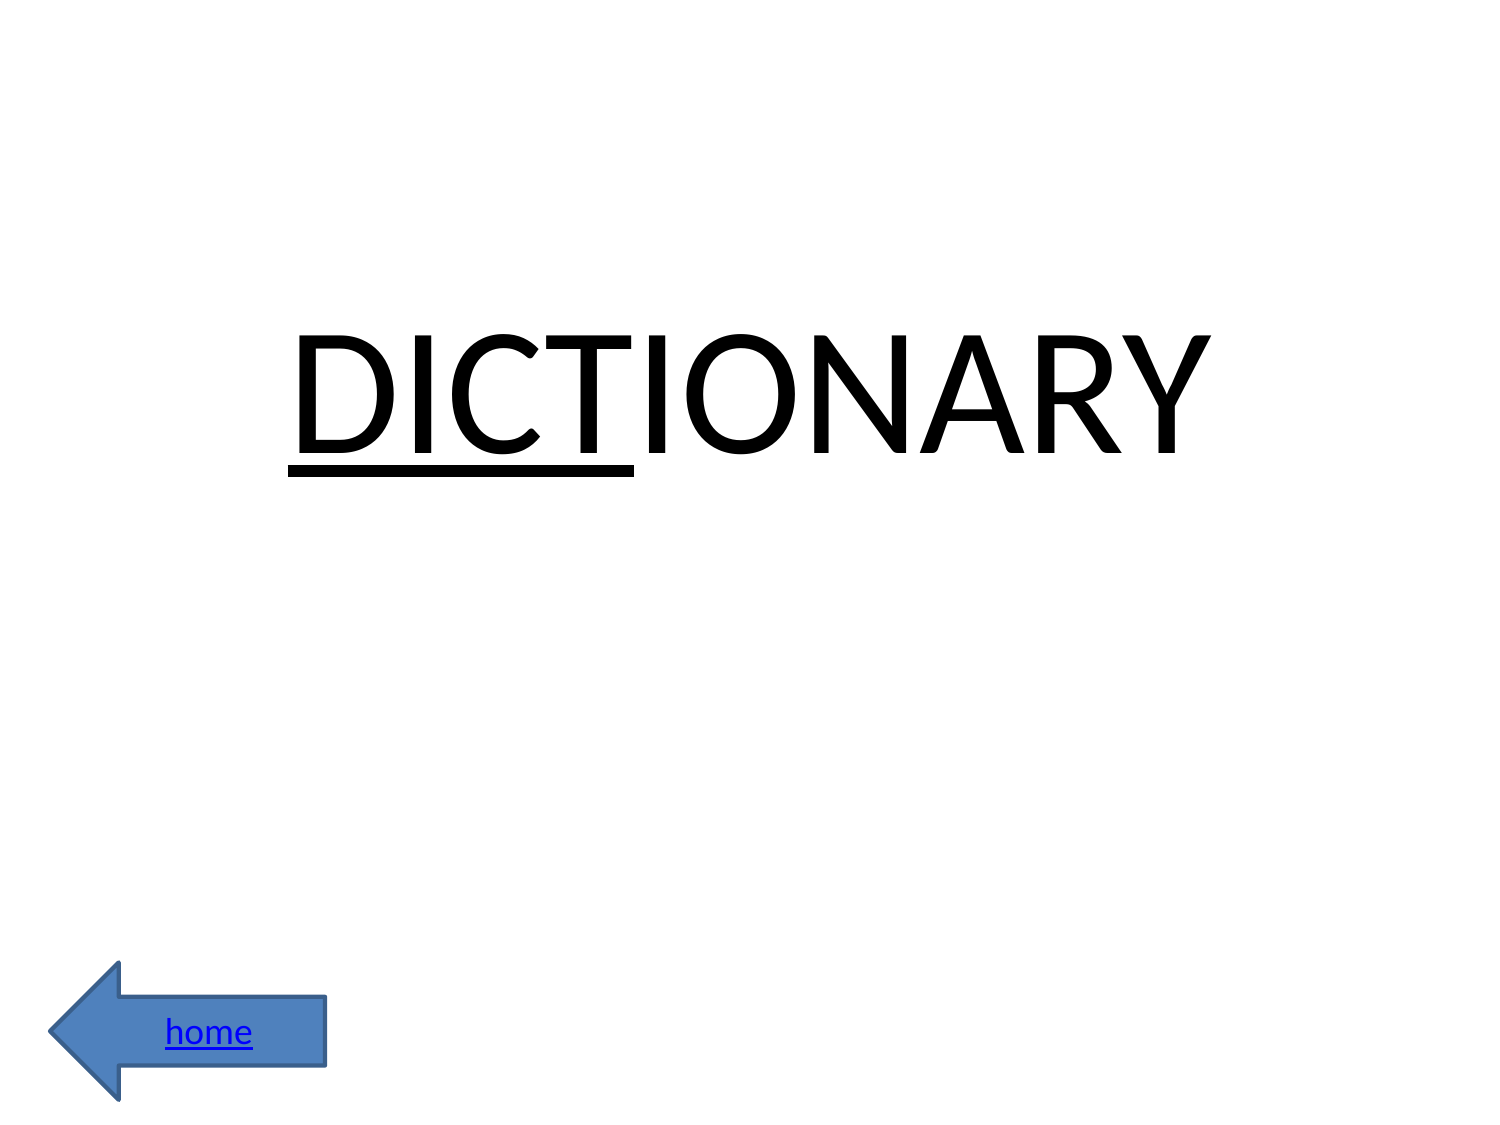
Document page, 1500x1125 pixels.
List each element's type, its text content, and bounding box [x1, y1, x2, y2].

list DICTIONARY [75, 262, 1425, 1005]
text_box home [150, 999, 325, 1060]
text_box [47, 960, 328, 1102]
